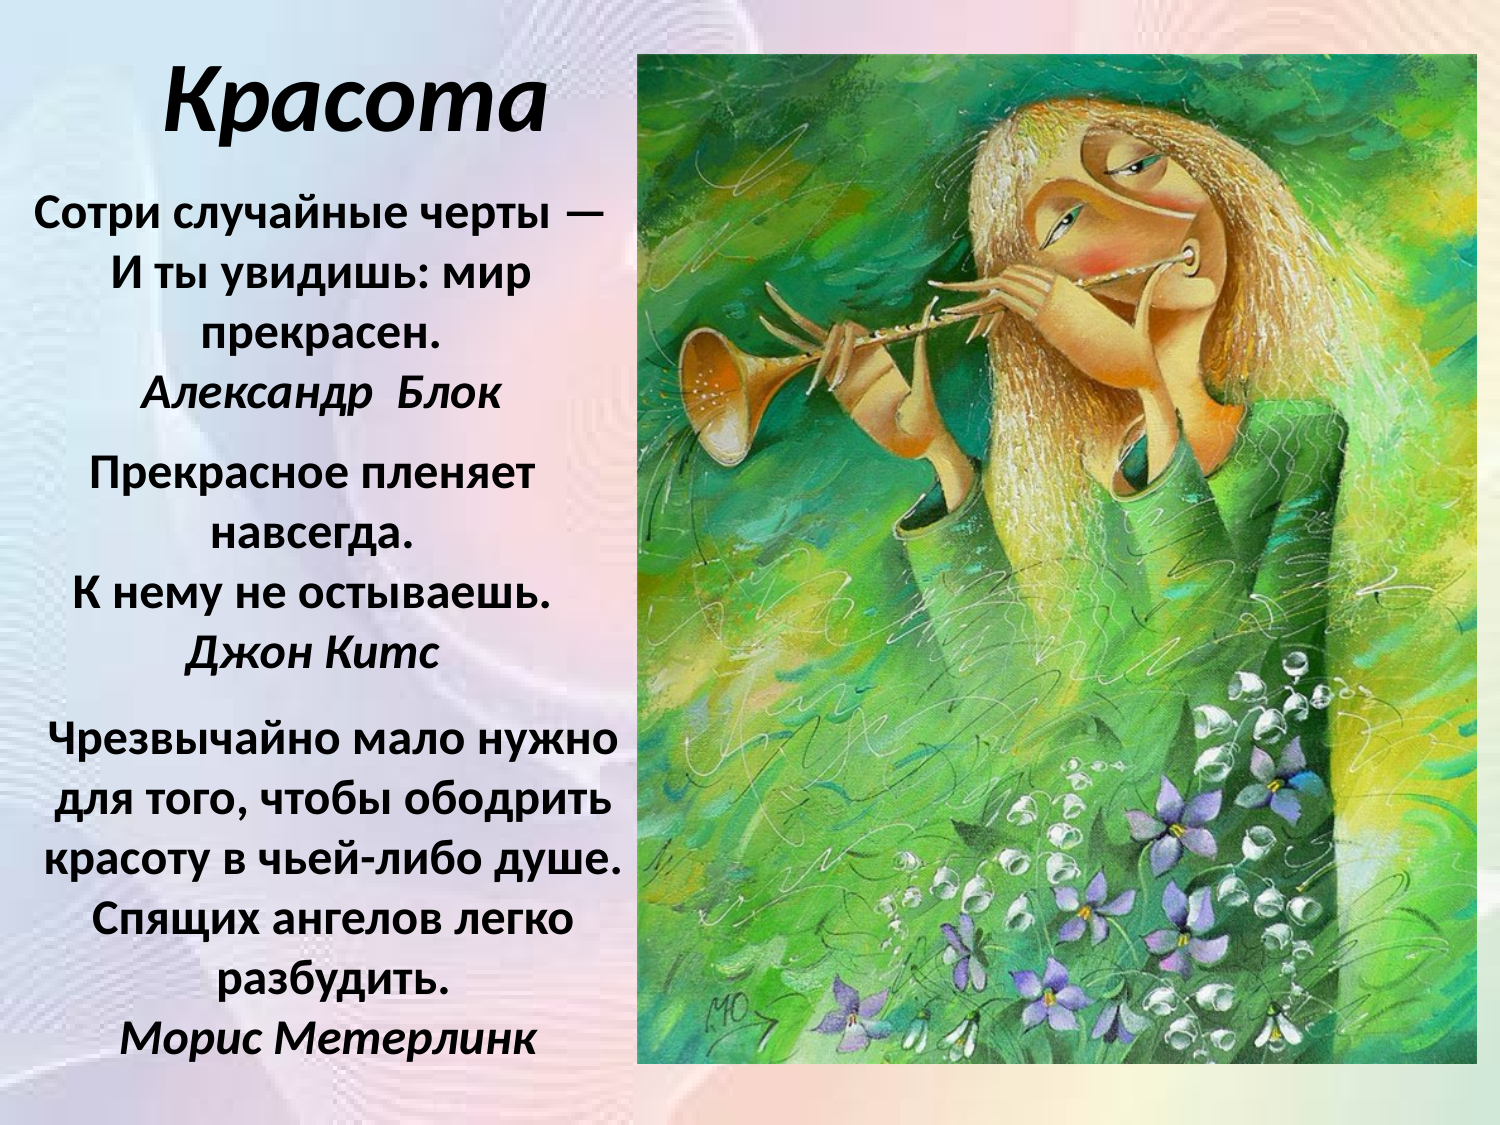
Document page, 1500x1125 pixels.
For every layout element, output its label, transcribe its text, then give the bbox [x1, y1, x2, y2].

text_box Чрезвычайно мало нужно для того, чтобы ободрить красоту в чьей-либо душе. Спящих ангелов легко разбудить. Морис Метерлинк [12, 696, 638, 1072]
picture [0, 0, 1500, 1125]
text_box Прекрасное пленяет навсегда. К нему не остываешь. Джон Китс [0, 430, 625, 686]
text_box Сотри случайные черты — И ты увидишь: мир прекрасен. Александр Блок [17, 170, 625, 426]
title Красота [75, 45, 638, 138]
